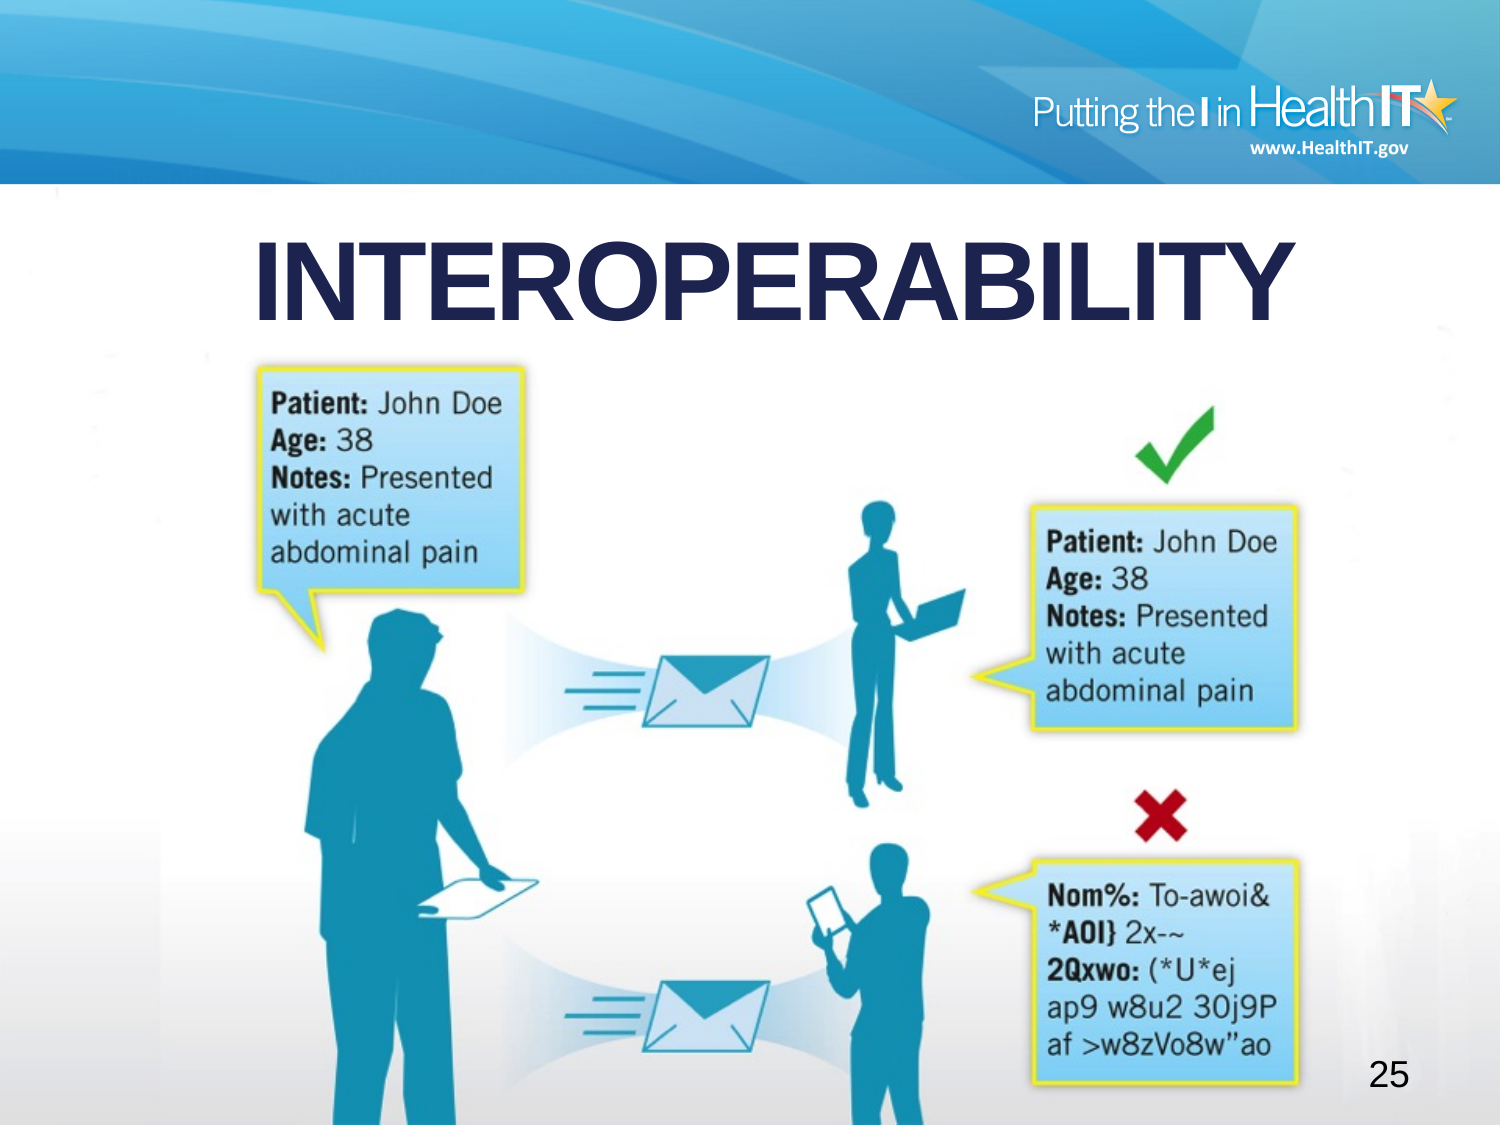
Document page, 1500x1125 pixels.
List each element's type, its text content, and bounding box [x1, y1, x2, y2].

text_box INTEROPERABILITY [237, 176, 1342, 185]
picture [0, 0, 1500, 1125]
